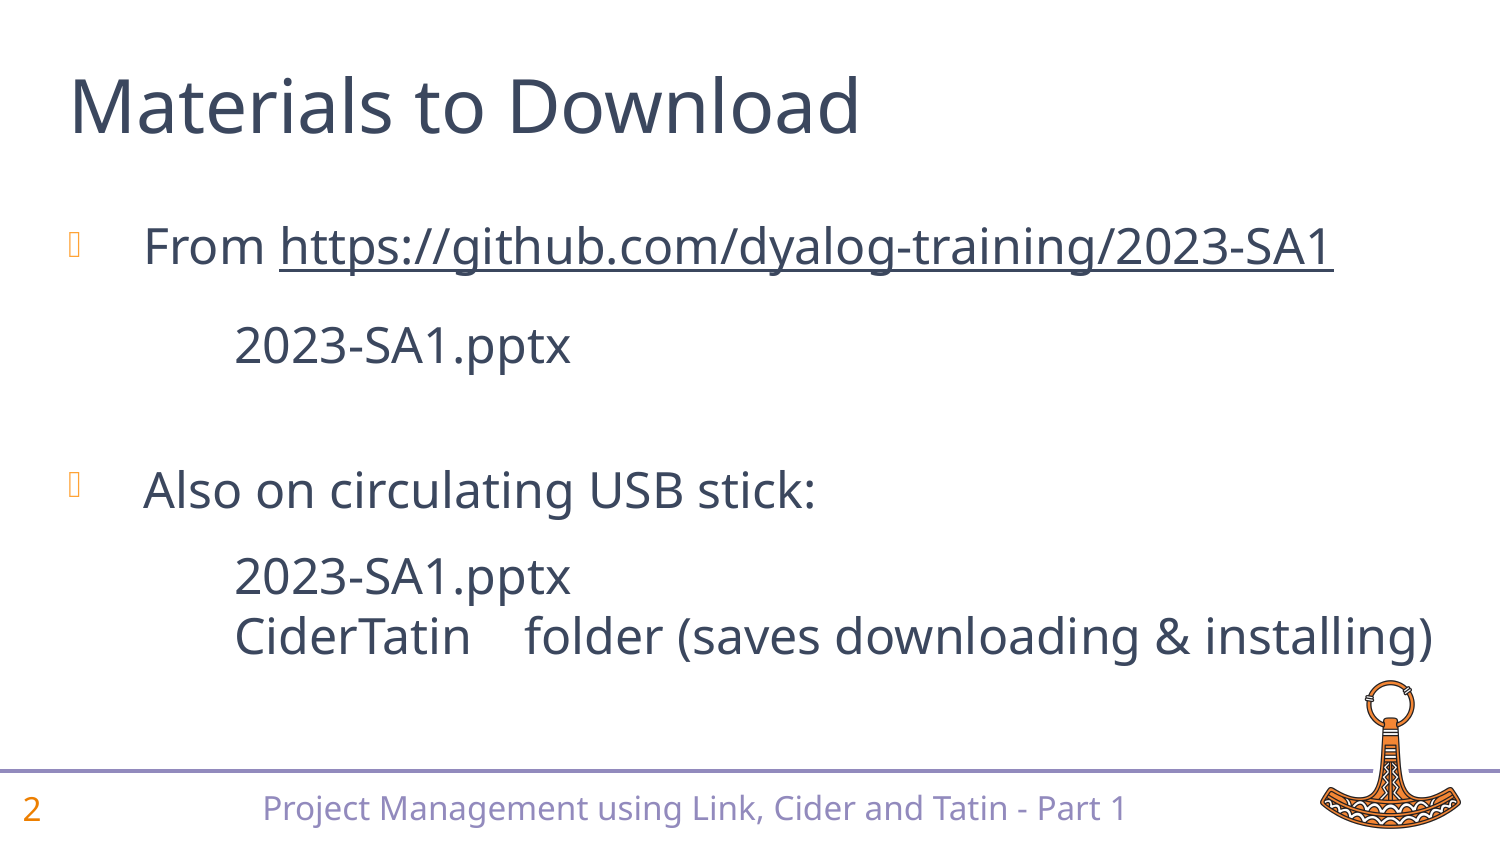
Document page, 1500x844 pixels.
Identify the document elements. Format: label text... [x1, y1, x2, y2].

title Materials to Download [53, 43, 1203, 157]
list From https://github.com/dyalog-training/2023-SA1 2023-SA1.pptx Also on circulating USB stick: 2023-SA1.pptx CiderTatin folder (saves downloading & installing) [53, 207, 1452, 740]
picture [1320, 680, 1461, 829]
